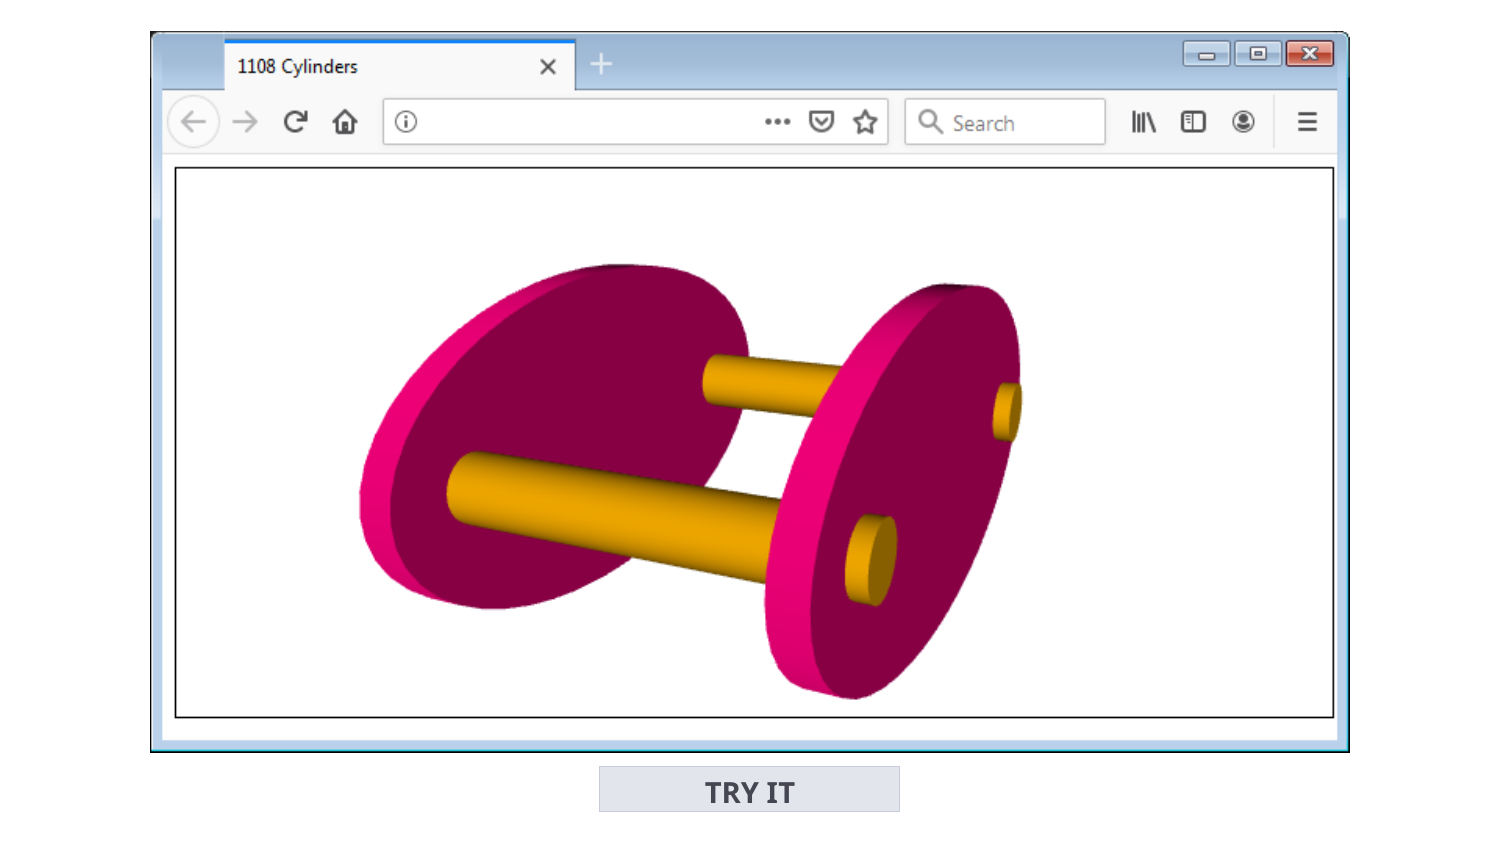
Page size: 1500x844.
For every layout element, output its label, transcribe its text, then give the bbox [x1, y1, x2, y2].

text_box TRY IT [599, 766, 900, 812]
picture [149, 31, 1351, 753]
